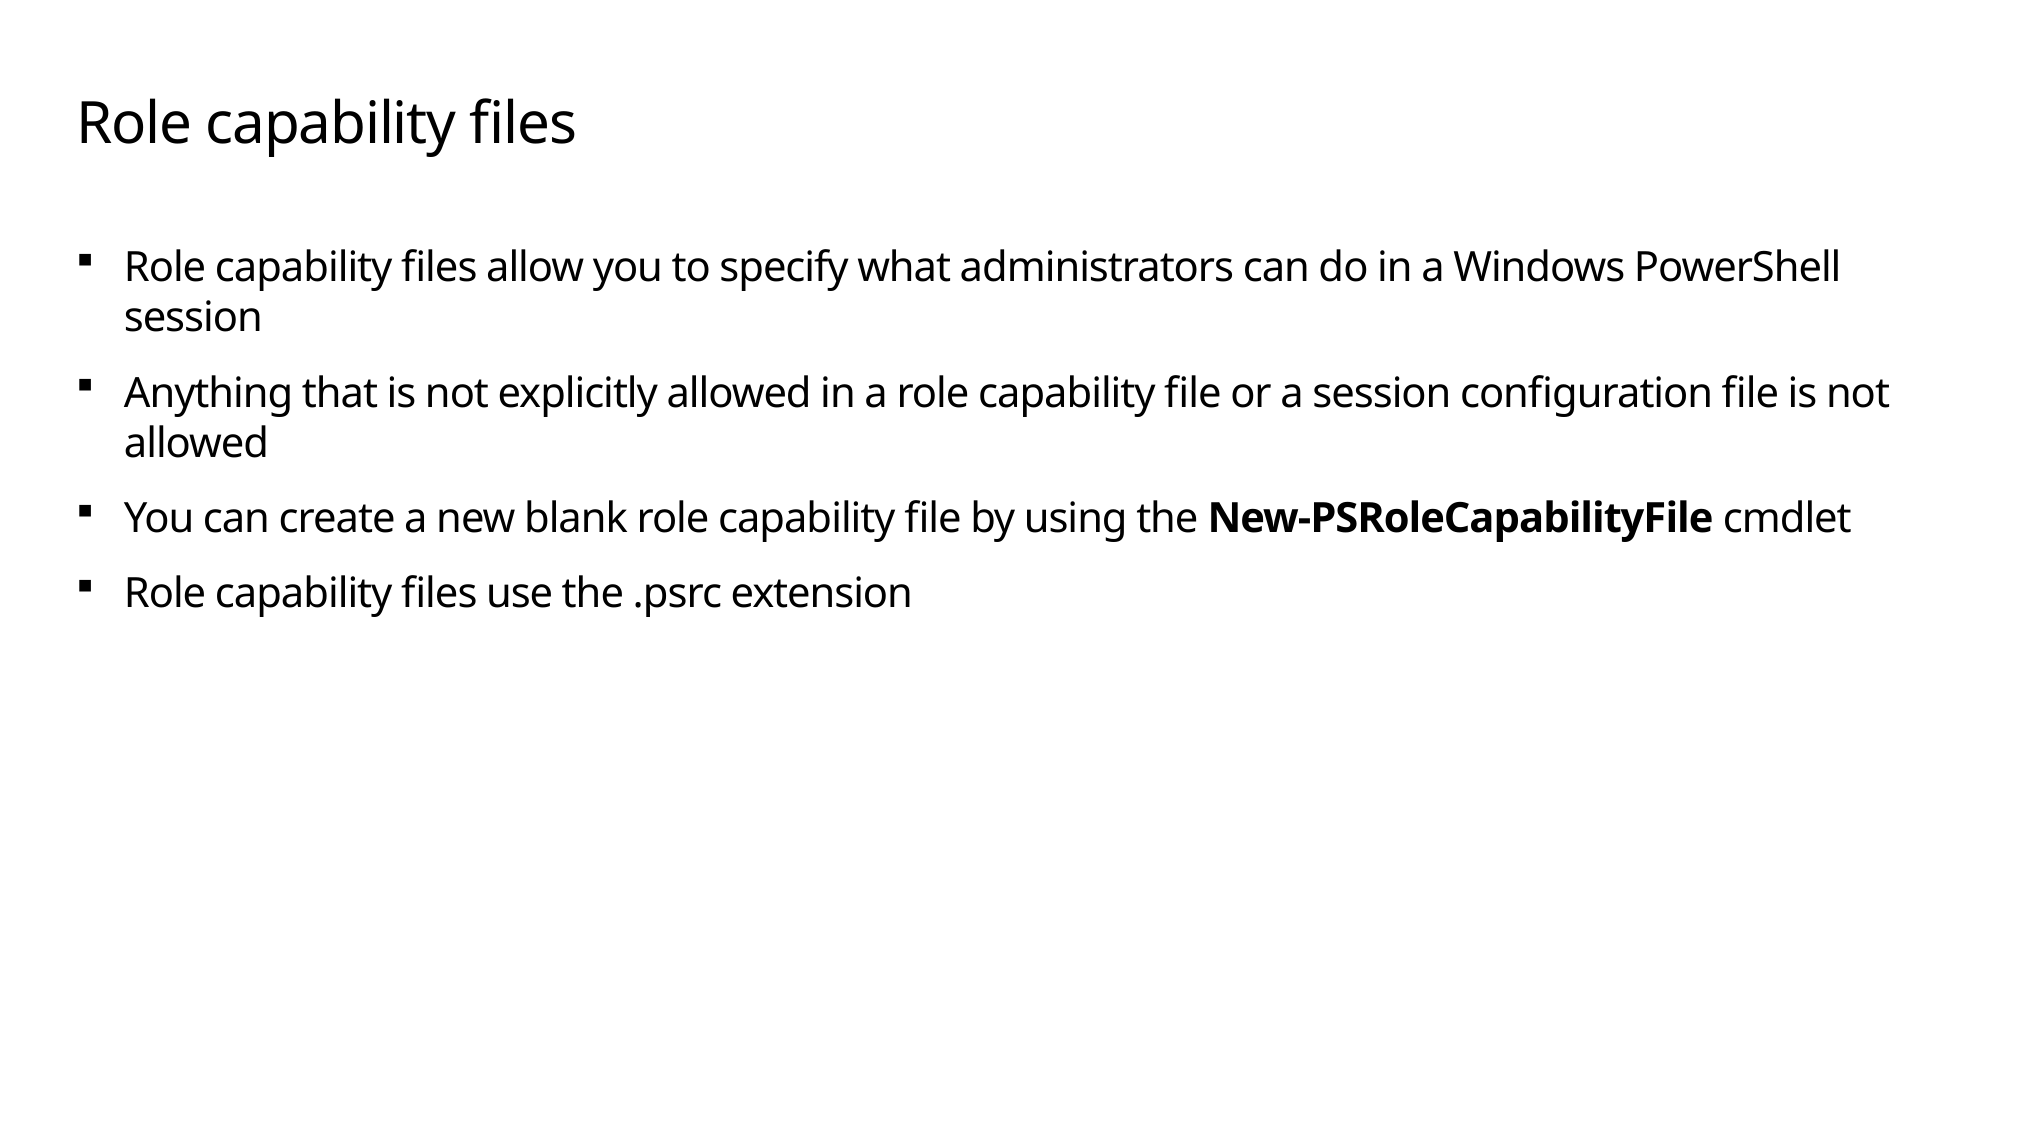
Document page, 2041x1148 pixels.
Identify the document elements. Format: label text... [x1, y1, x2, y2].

list Role capability files allow you to specify what administrators can do in a Windows PowerShell session Anything that is not explicitly allowed in a role capability file or a session configuration file is not allowed You can create a new blank role capability file by using the New-PSRoleCapabilityFile cmdlet Role capability files use the .psrc extension [76, 240, 1970, 1074]
title Role capability files [76, 93, 1968, 161]
